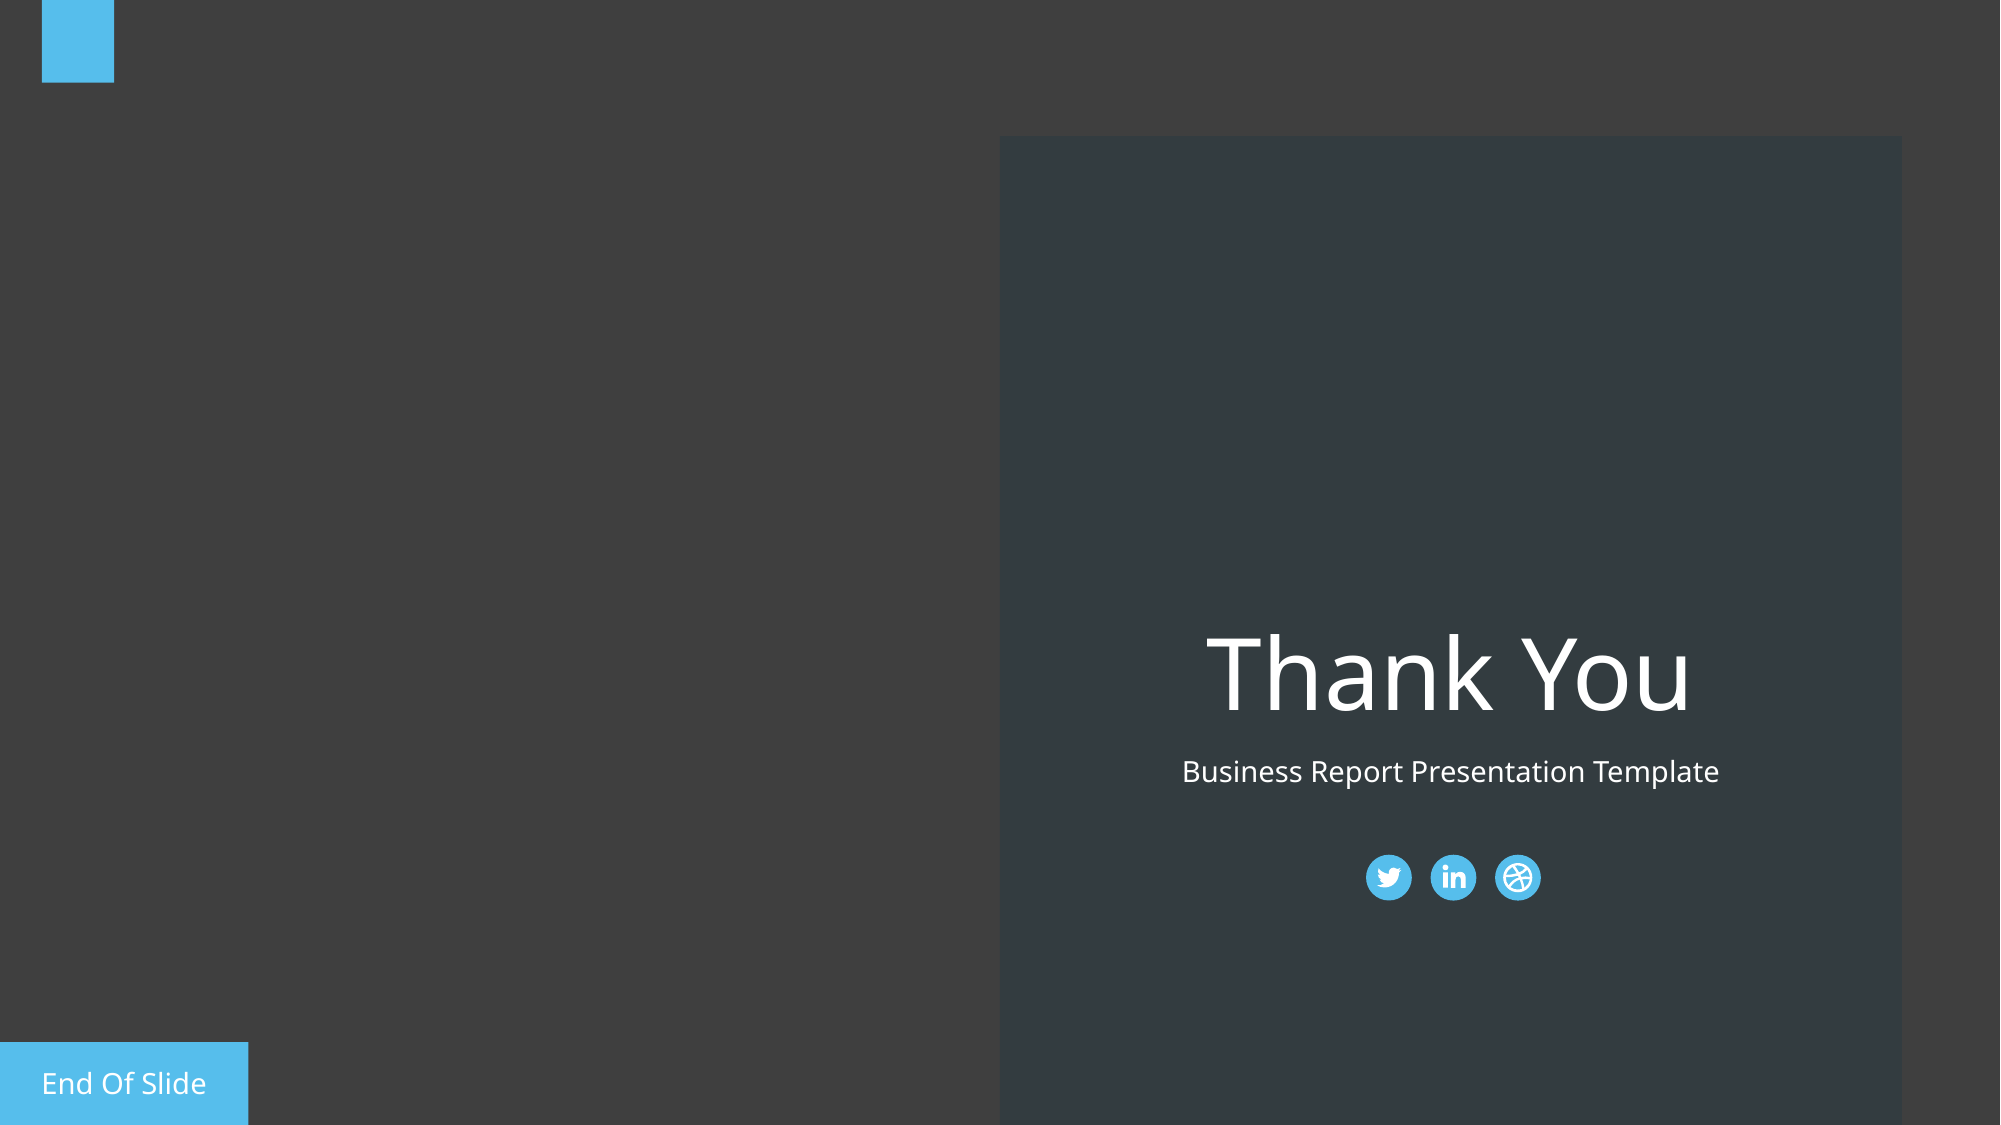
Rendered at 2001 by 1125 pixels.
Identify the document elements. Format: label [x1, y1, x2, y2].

picture [0, 0, 2000, 1125]
text_box [1495, 854, 1541, 901]
text_box [1366, 854, 1412, 901]
text_box [1430, 854, 1477, 901]
